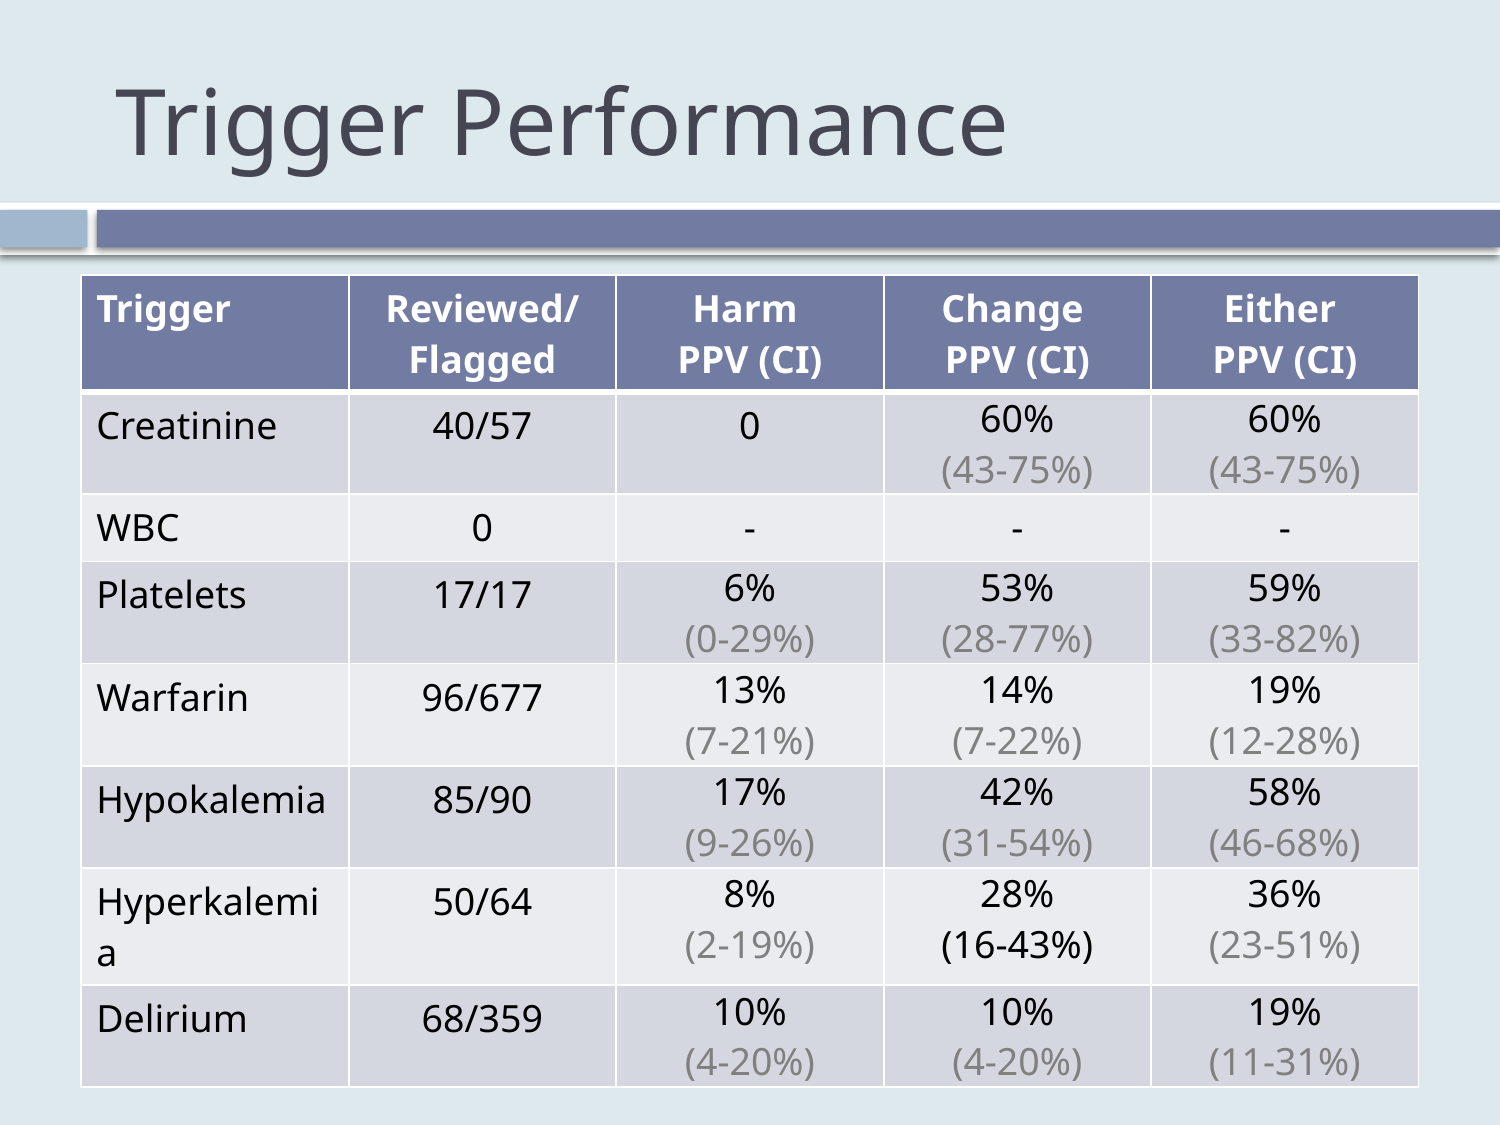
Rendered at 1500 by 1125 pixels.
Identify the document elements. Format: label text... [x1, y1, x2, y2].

table_cell 19% (11-31%) [1152, 986, 1418, 1086]
table_header Trigger [82, 276, 348, 389]
table_cell 10% (4-20%) [885, 986, 1150, 1086]
table_cell - [617, 495, 883, 561]
table_cell 6% (0-29%) [617, 562, 883, 663]
table_cell 17/17 [350, 562, 615, 663]
table_cell Platelets [82, 562, 348, 663]
table_cell 28% (16-43%) [885, 869, 1150, 984]
table_cell - [885, 495, 1150, 561]
table_cell - [1152, 495, 1418, 561]
table_header Change PPV (CI) [885, 276, 1150, 389]
table_cell 60% (43-75%) [885, 395, 1150, 493]
table_cell 0 [617, 395, 883, 493]
table_cell 53% (28-77%) [885, 562, 1150, 663]
table_cell 85/90 [350, 767, 615, 867]
table_cell Hyperkalemia [82, 869, 348, 984]
table_header Harm PPV (CI) [617, 276, 883, 389]
table_cell 36% (23-51%) [1152, 869, 1418, 984]
table_header Either PPV (CI) [1152, 276, 1418, 389]
table_cell 10% (4-20%) [617, 986, 883, 1086]
table_cell 68/359 [350, 986, 615, 1086]
table_cell WBC [82, 495, 348, 561]
table_cell 58% (46-68%) [1152, 767, 1418, 867]
title Trigger Performance [100, 37, 1439, 201]
table_cell 17% (9-26%) [617, 767, 883, 867]
table_cell 96/677 [350, 664, 615, 765]
table_header Reviewed/ Flagged [350, 276, 615, 389]
table_cell Delirium [82, 986, 348, 1086]
table_cell 13% (7-21%) [617, 664, 883, 765]
table_cell 8% (2-19%) [617, 869, 883, 984]
table_cell 60% (43-75%) [1152, 395, 1418, 493]
table_cell 40/57 [350, 395, 615, 493]
table_cell 50/64 [350, 869, 615, 984]
table_cell Hypokalemia [82, 767, 348, 867]
table_cell 42% (31-54%) [885, 767, 1150, 867]
table_cell 19% (12-28%) [1152, 664, 1418, 765]
table_cell 59% (33-82%) [1152, 562, 1418, 663]
table_cell Creatinine [82, 395, 348, 493]
table_cell 14% (7-22%) [885, 664, 1150, 765]
table_cell 0 [350, 495, 615, 561]
table_cell Warfarin [82, 664, 348, 765]
